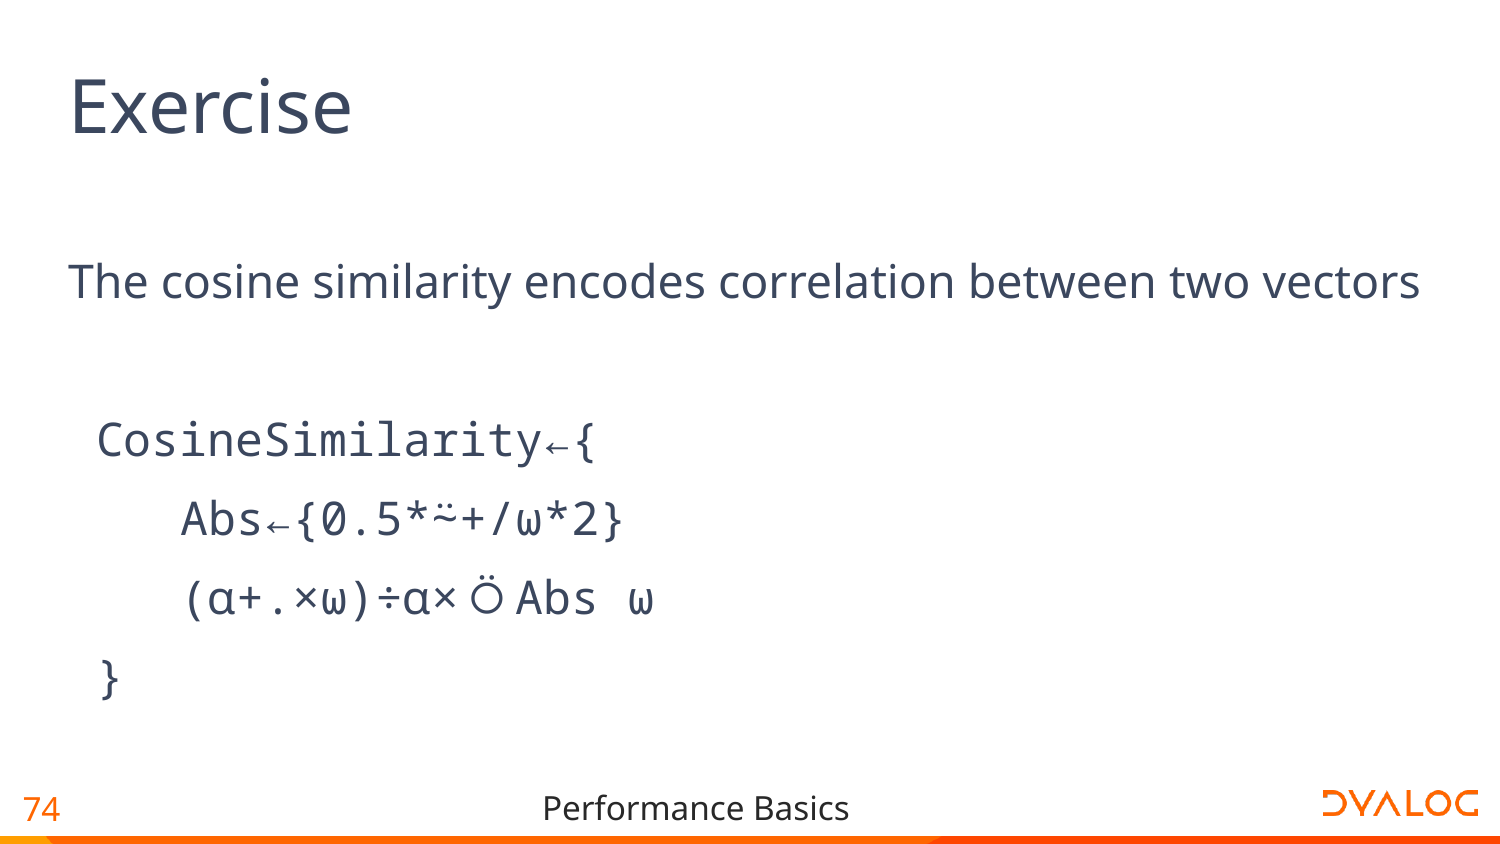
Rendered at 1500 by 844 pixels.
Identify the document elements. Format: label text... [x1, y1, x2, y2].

title Exercise [53, 43, 1121, 157]
picture [0, 836, 1500, 844]
picture [1323, 790, 1478, 816]
list The cosine similarity encodes correlation between two vectors CosineSimilarity←{ Abs←{0.5*⍨+/⍵*2} (⍺+.×⍵)÷⍺×⍥Abs ⍵ } [53, 244, 1443, 740]
